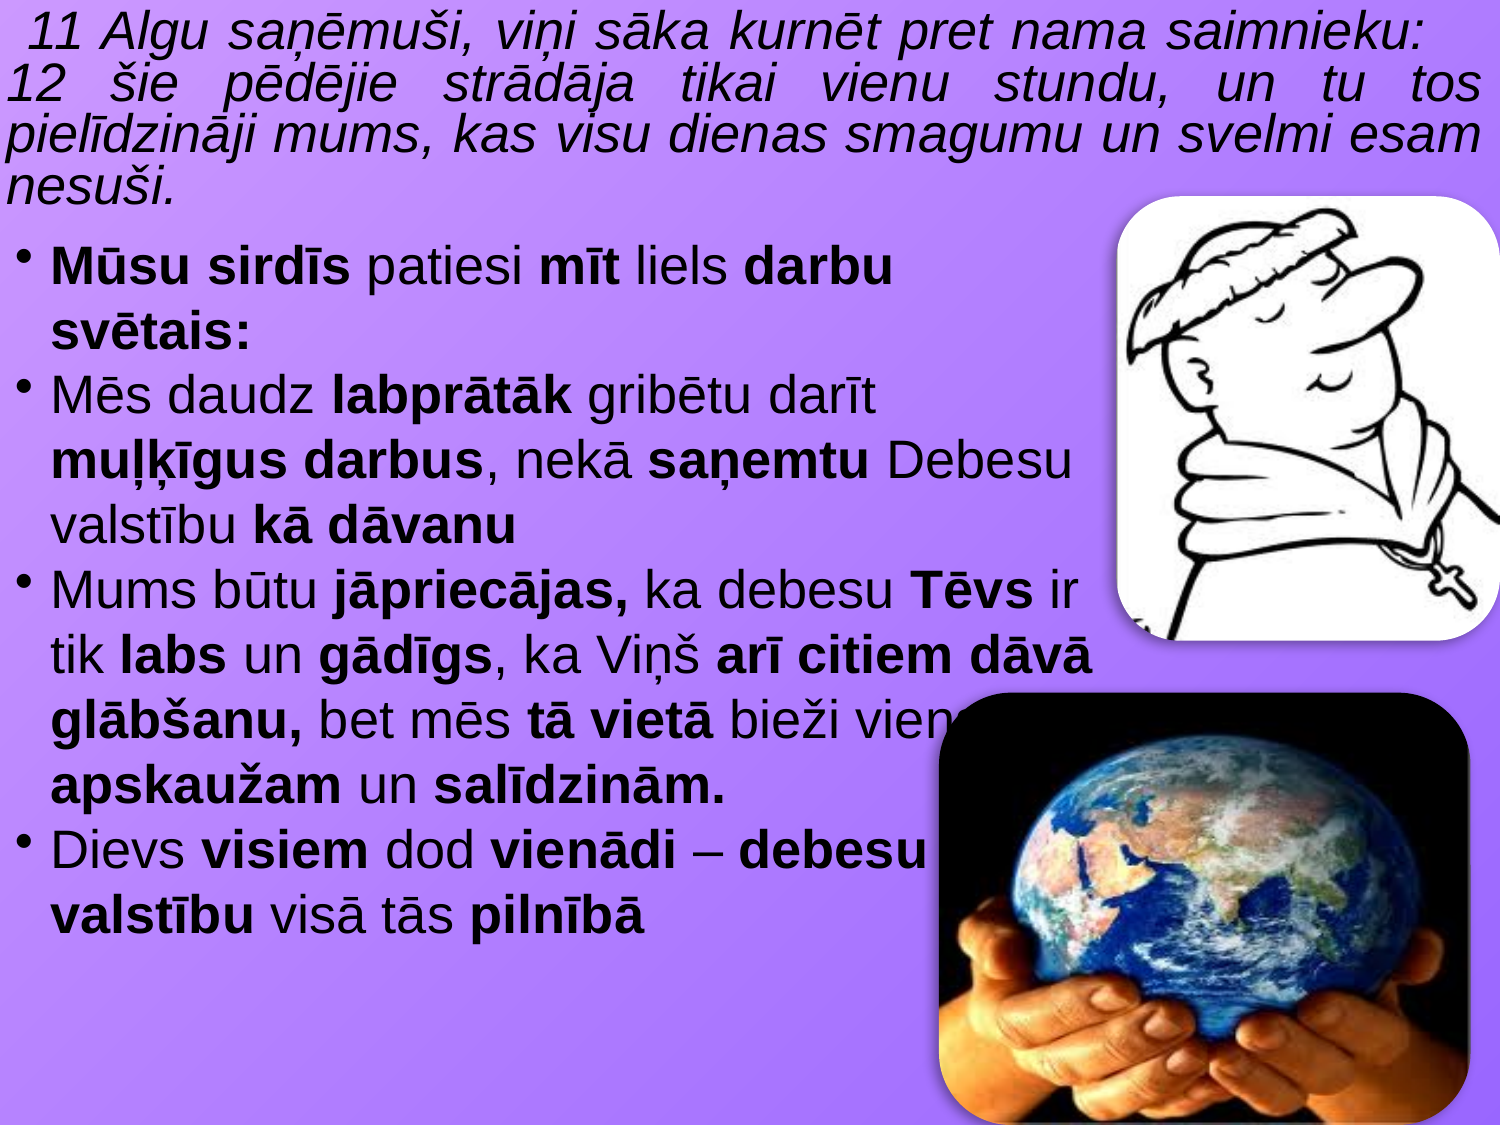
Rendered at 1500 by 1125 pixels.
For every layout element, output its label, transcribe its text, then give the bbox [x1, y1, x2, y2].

picture [938, 692, 1471, 1125]
text_box Mūsu sirdīs patiesi mīt liels darbu svētais: Mēs daudz labprātāk gribētu darīt muļķīgus darbus, nekā saņemtu Debesu valstību kā dāvanu Mums būtu jāpriecājas, ka debesu Tēvs ir tik labs un gādīgs, ka Viņš arī citiem dāvā glābšanu, bet mēs tā vietā bieži viens otru apskaužam un salīdzinām. Dievs visiem dod vienādi – debesu valstību visā tās pilnībā [0, 222, 1117, 952]
list 11 Algu saņēmuši, viņi sāka kurnēt pret nama saimnieku: 12 šie pēdējie strādāja tikai vienu stundu, un tu tos pielīdzināji mums, kas visu dienas smagumu un svelmi esam nesuši. [0, 0, 1500, 198]
picture [1115, 195, 1500, 641]
